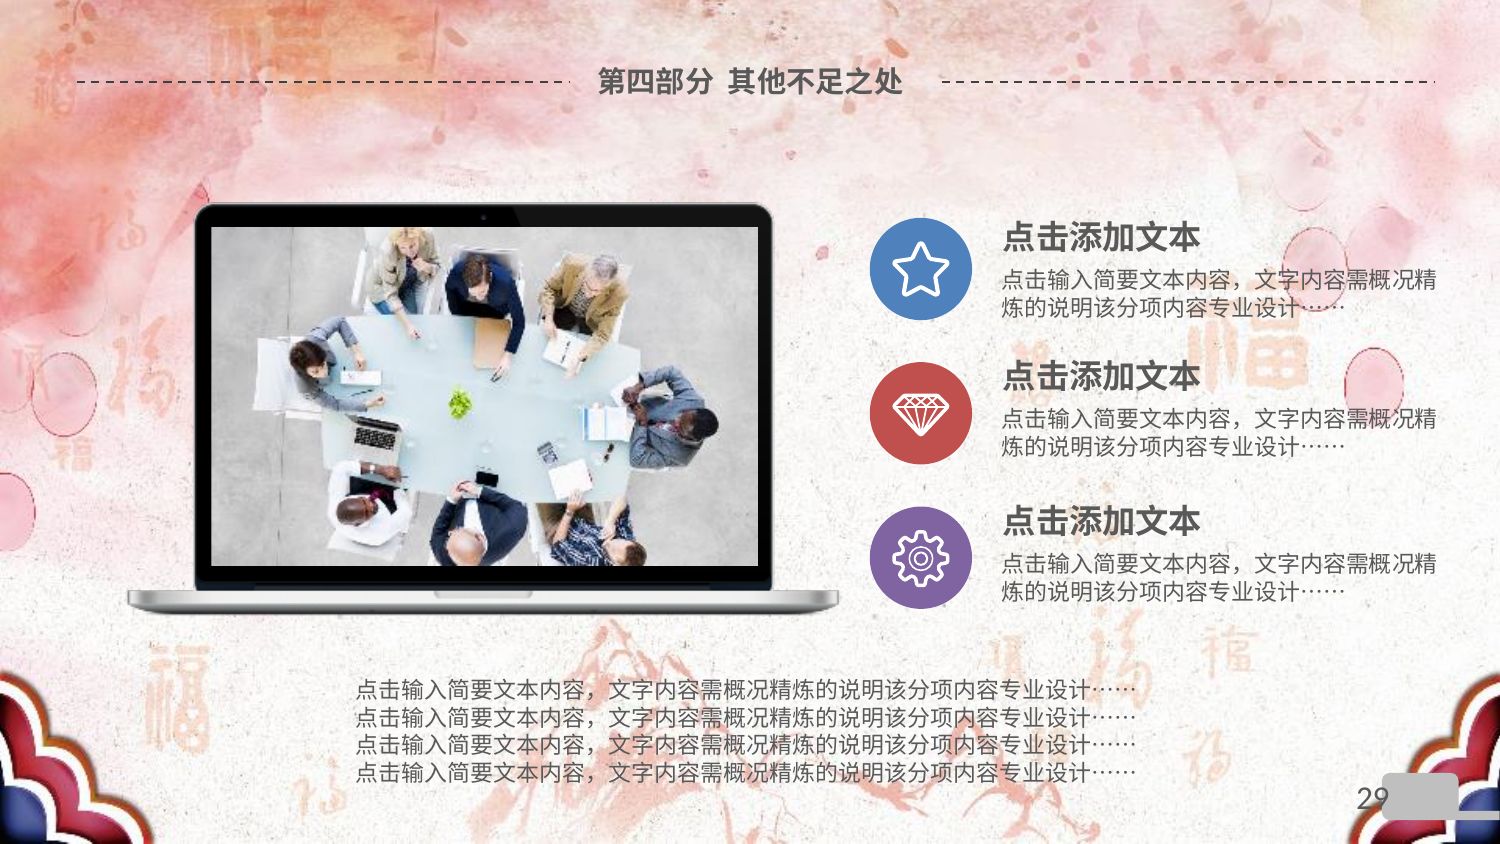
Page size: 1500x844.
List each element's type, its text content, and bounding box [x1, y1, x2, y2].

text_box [869, 506, 973, 610]
text_box 点击输入简要文本内容，文字内容需概况精炼的说明该分项内容专业设计…… [986, 542, 1464, 613]
picture [0, 0, 1500, 844]
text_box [869, 361, 973, 465]
text_box 点击输入简要文本内容，文字内容需概况精炼的说明该分项内容专业设计…… 点击输入简要文本内容，文字内容需概况精炼的说明该分项内容专业设计…… 点击输入简要文本内容，文字内容需概况精炼的说明该分项内容专业设计…… 点击输入简要文本内容，文字内容需概况精炼的说明该分项内容专业设计…… [194, 670, 1299, 792]
text_box 点击添加文本 [987, 209, 1218, 258]
title 第四部分 其他不足之处 [18, 52, 1483, 110]
text_box 点击输入简要文本内容，文字内容需概况精炼的说明该分项内容专业设计…… [986, 397, 1464, 468]
text_box 点击添加文本 [987, 348, 1218, 397]
text_box 点击输入简要文本内容，文字内容需概况精炼的说明该分项内容专业设计…… [986, 258, 1464, 329]
text_box 点击添加文本 [987, 493, 1218, 542]
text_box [869, 217, 973, 321]
